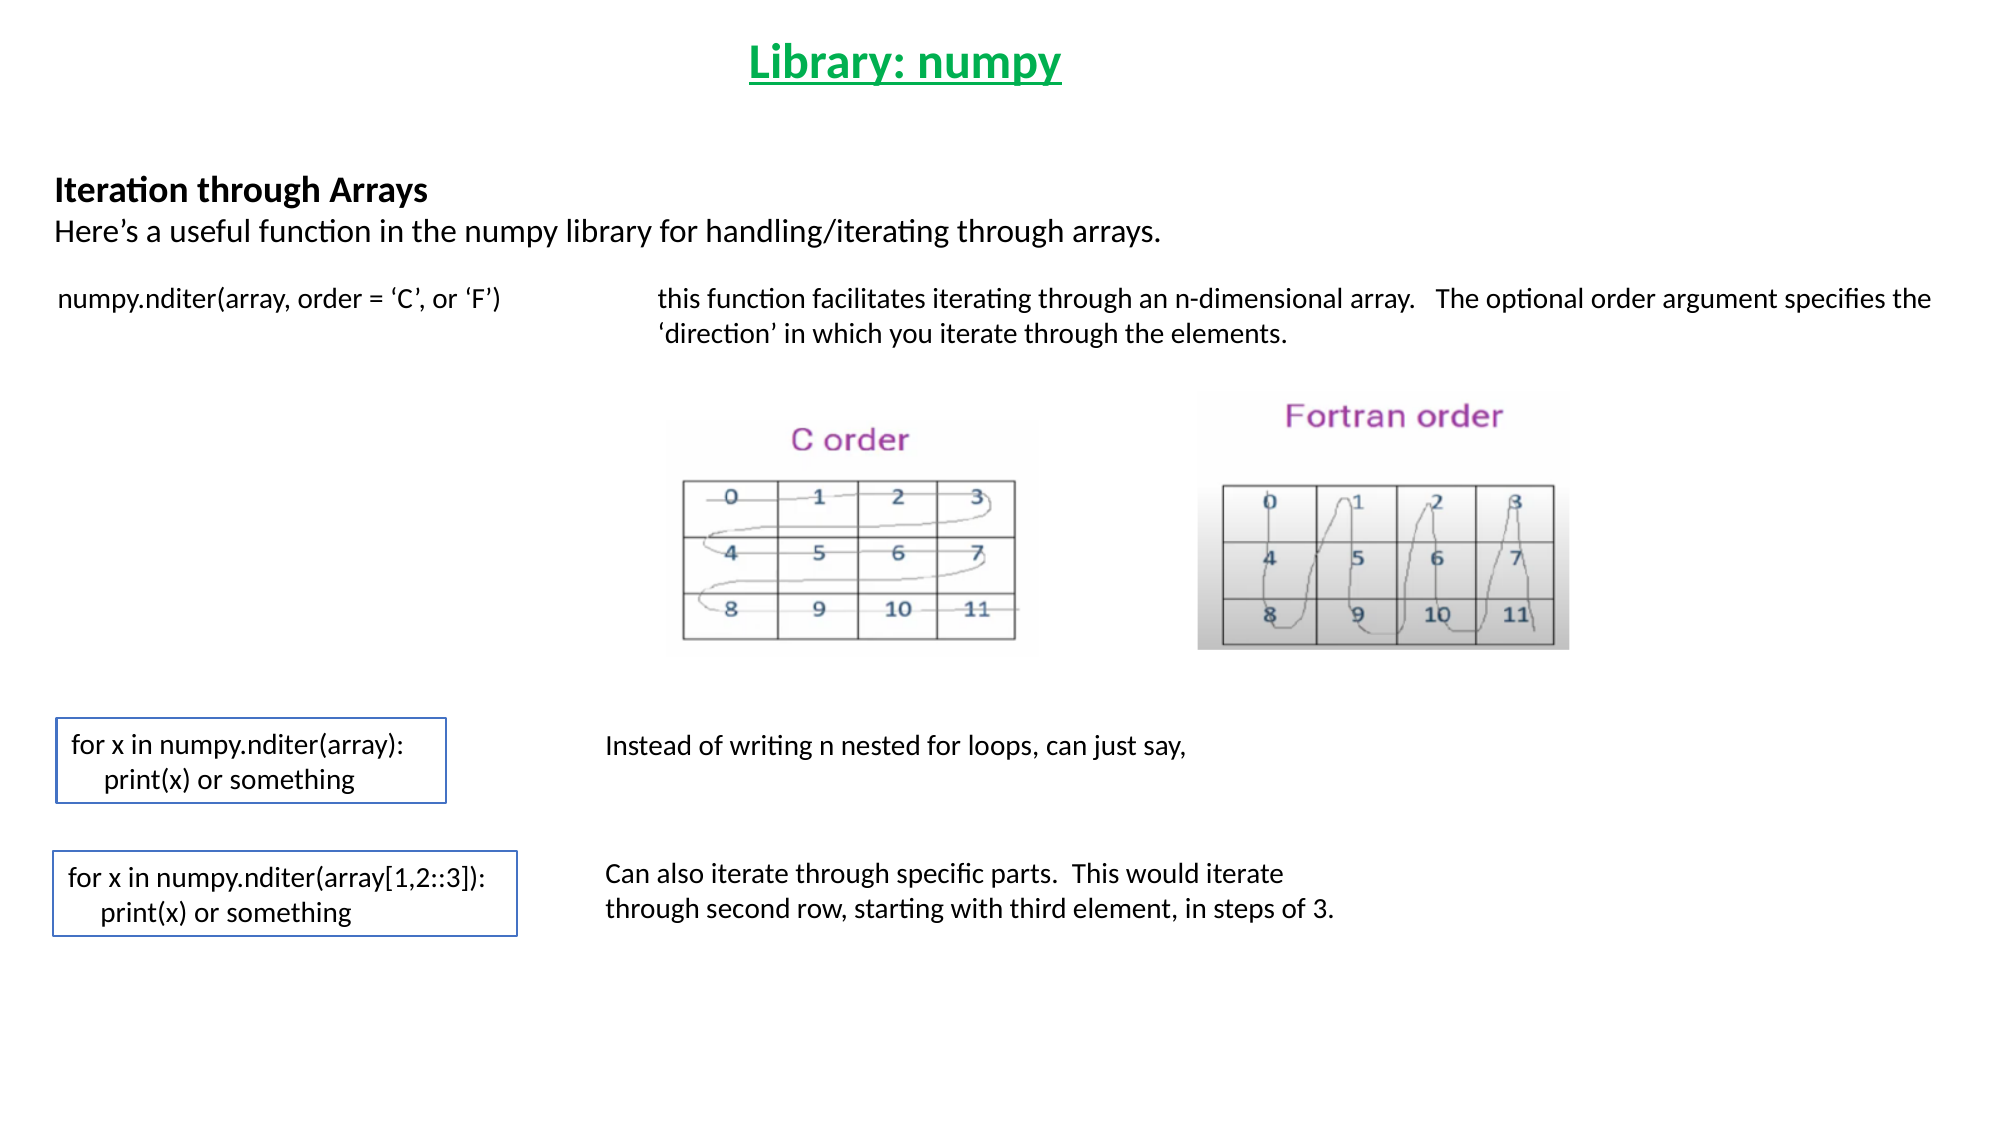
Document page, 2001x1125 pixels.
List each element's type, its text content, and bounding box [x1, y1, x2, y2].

text_box Can also iterate through specific parts. This would iterate through second row, starting with third element, in steps of 3. [590, 847, 1359, 933]
text_box numpy.nditer(array, order = ‘C’, or ‘F’) this function facilitates iterating through an n-dimensional array. The optional order argument specifies the ‘direction’ in which you iterate through the elements. [42, 272, 1959, 357]
text_box for x in numpy.nditer(array): print(x) or something [56, 717, 447, 803]
text_box Instead of writing n nested for loops, can just say, [590, 719, 1215, 770]
picture [1184, 391, 1587, 660]
text_box Iteration through Arrays Here’s a useful function in the numpy library for handling/iterating through arrays. [39, 157, 1185, 257]
text_box for x in numpy.nditer(array[1,2::3]): print(x) or something [53, 850, 518, 936]
text_box Library: numpy [734, 21, 1077, 97]
picture [662, 413, 1061, 658]
